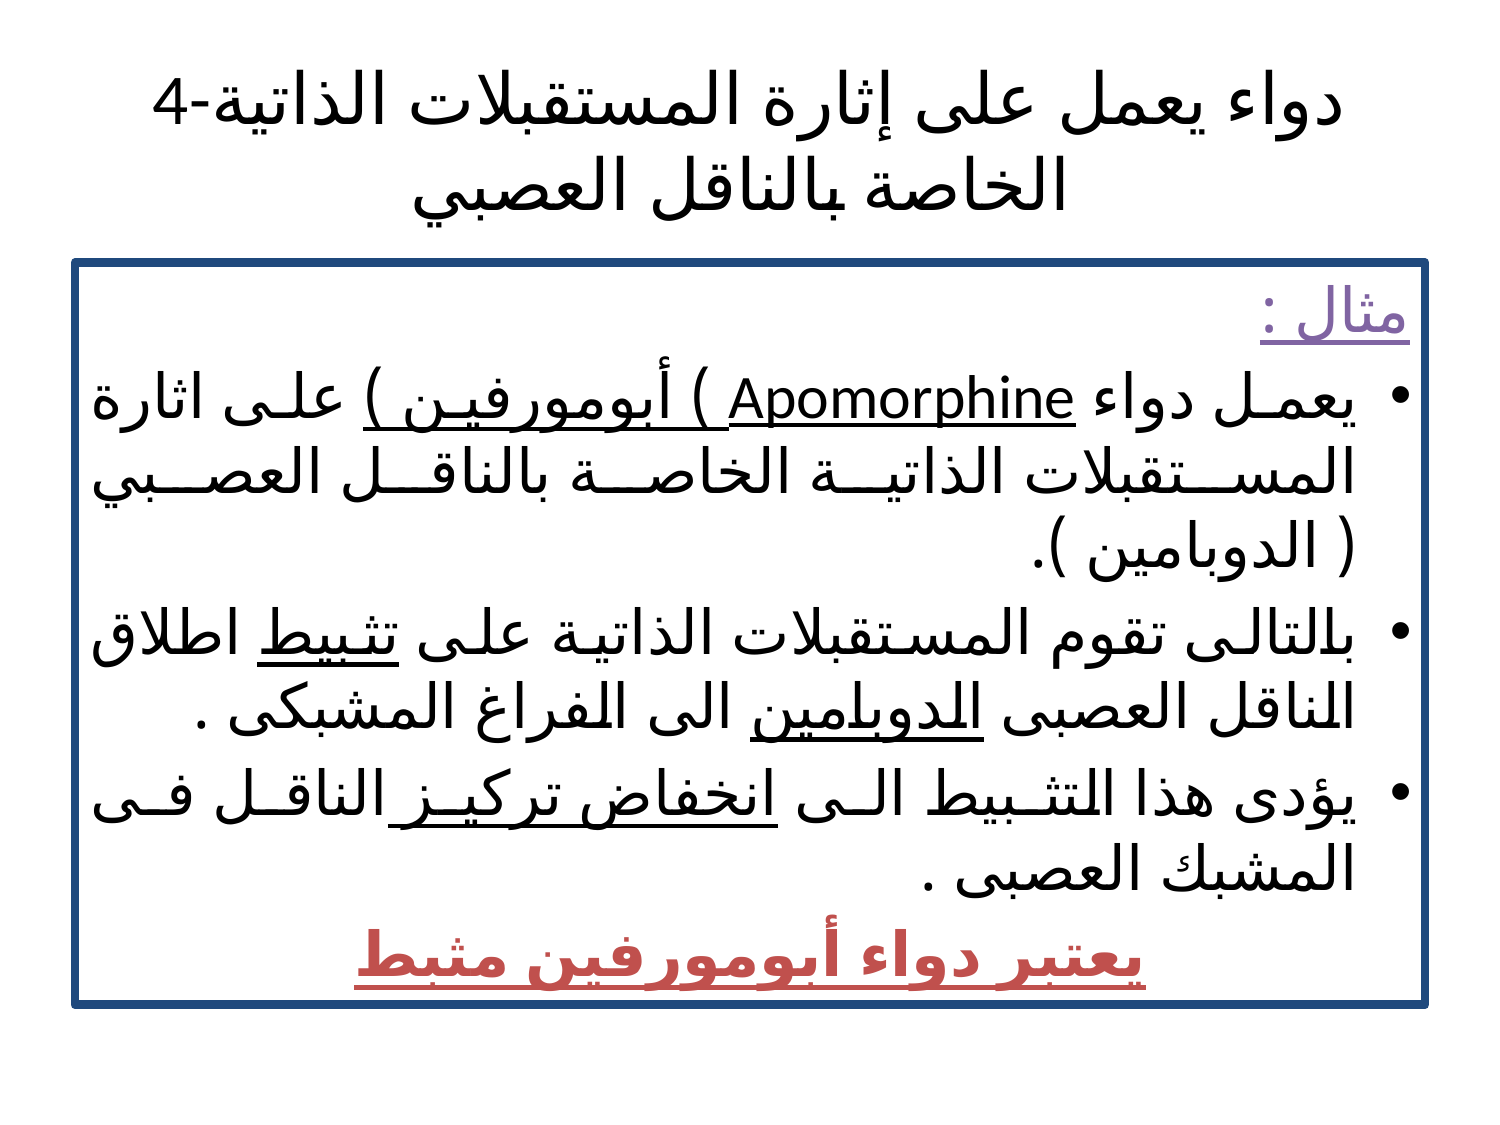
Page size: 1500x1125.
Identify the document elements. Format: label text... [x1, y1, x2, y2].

title 4-دواء يعمل على إثارة المستقبلات الذاتية الخاصة بالناقل العصبي [75, 45, 1425, 233]
list مثال : يعمل دواء Apomorphine ) أبومورفين ) على اثارة المستقبلات الذاتية الخاصة بالناقل العصبي ( الدوبامين ). بالتالى تقوم المستقبلات الذاتية على تثبيط اطلاق الناقل العصبى الدوبامين الى الفراغ المشبكى . يؤدى هذا التثبيط الى انخفاض تركيز الناقل فى المشبك العصبى . يعتبر دواء أبومورفين مثبط [75, 262, 1425, 1005]
